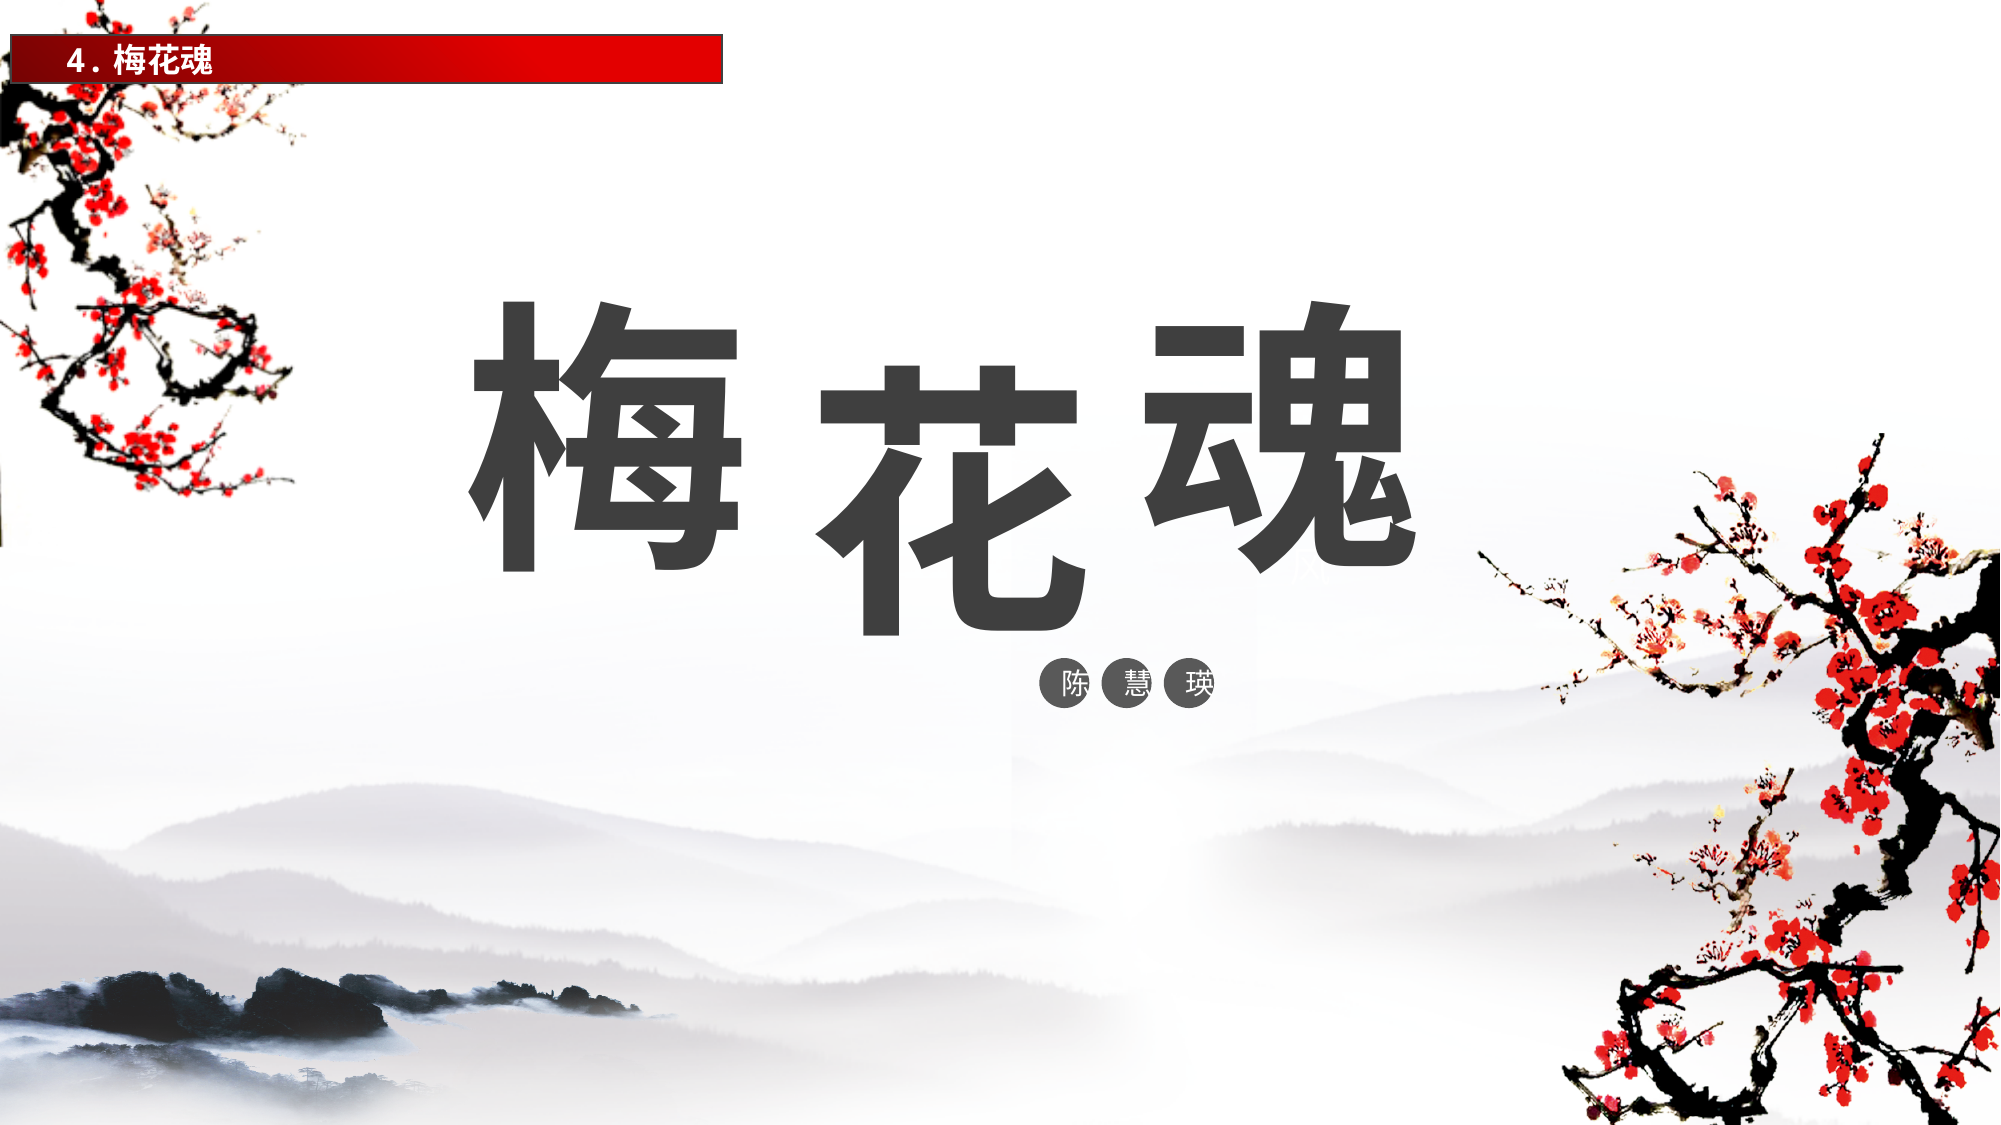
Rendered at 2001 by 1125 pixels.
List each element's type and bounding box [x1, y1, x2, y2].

picture [0, 0, 2000, 1125]
text_box [707, 315, 860, 369]
